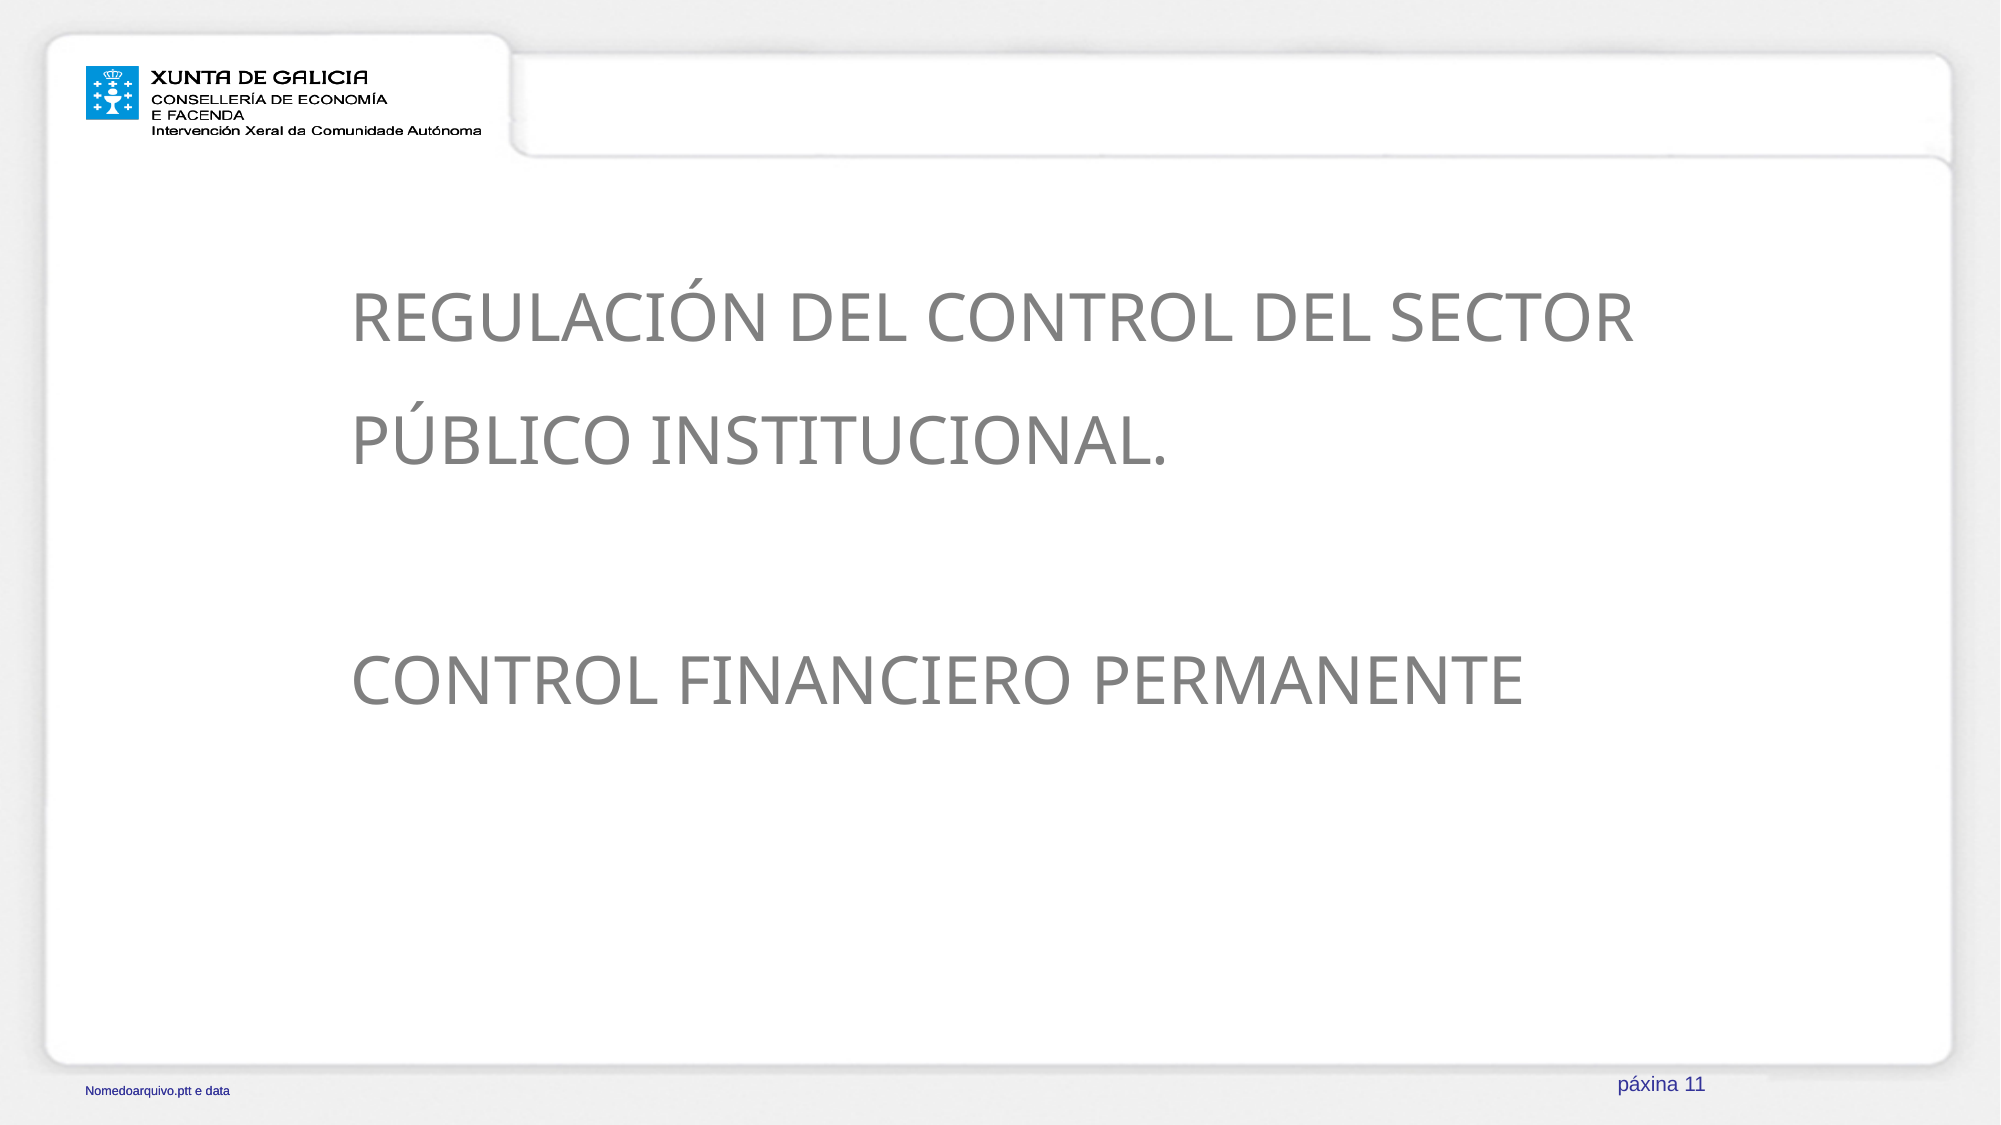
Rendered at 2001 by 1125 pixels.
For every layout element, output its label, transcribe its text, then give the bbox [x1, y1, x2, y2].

picture [0, 0, 2001, 1125]
text_box páxina 11 [1370, 1063, 1721, 1125]
list REGULACIÓN DEL CONTROL DEL SECTOR PÚBLICO INSTITUCIONAL. CONTROL FINANCIERO PERMANENTE [279, 208, 1697, 1035]
